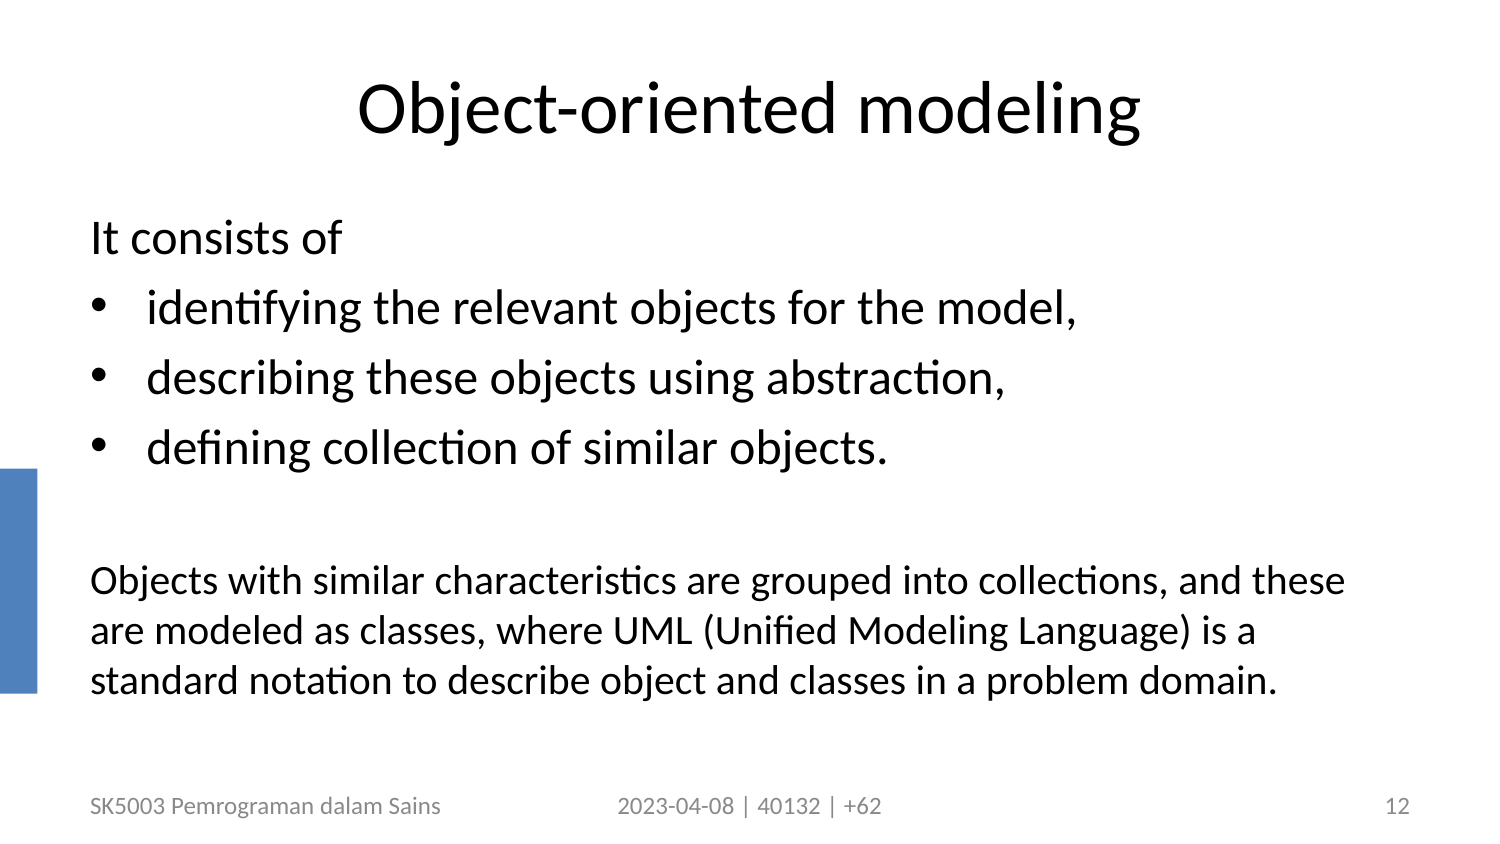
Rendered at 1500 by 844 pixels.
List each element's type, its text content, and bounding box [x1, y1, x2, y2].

title Object-oriented modeling [74, 33, 1426, 175]
list It consists of identifying the relevant objects for the model, describing these objects using abstraction, defining collection of similar objects. Objects with similar characteristics are grouped into collections, and these are modeled as classes, where UML (Unified Modeling Language) is a standard notation to describe object and classes in a problem domain. [74, 196, 1426, 754]
slide_number 12 [1074, 782, 1425, 827]
slide_number SK5003 Pemrograman dalam Sains [75, 782, 463, 827]
footer 2023-04-08 | 40132 | +62 [512, 782, 988, 827]
